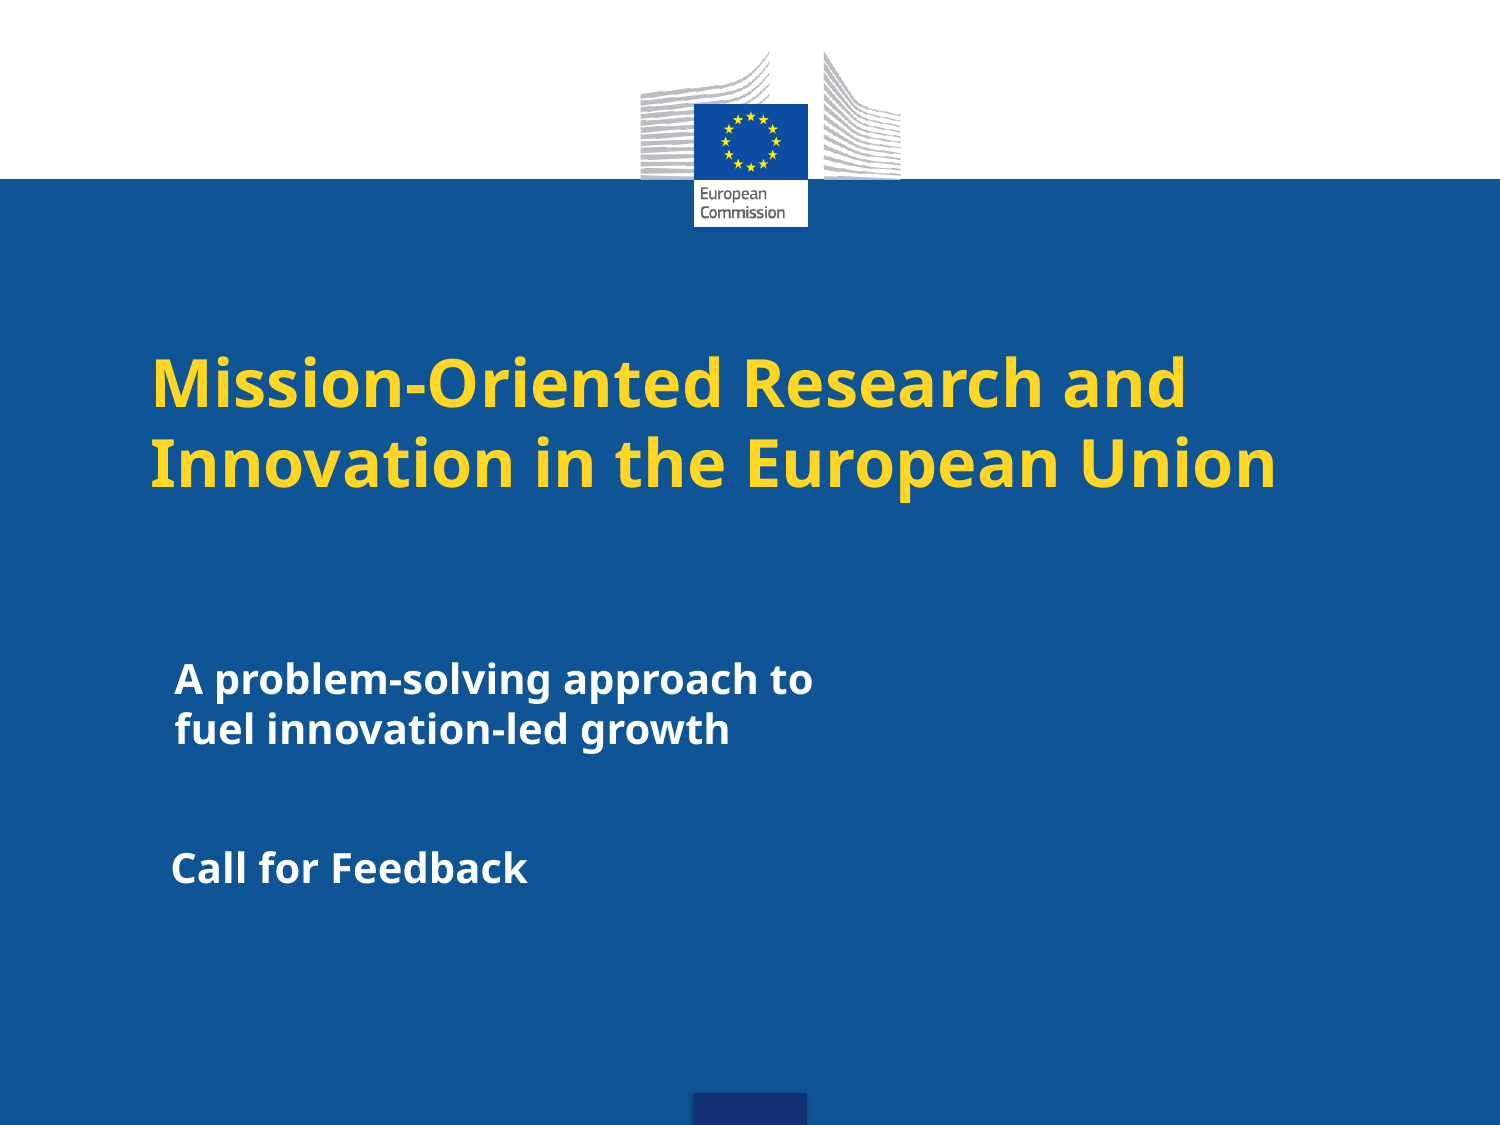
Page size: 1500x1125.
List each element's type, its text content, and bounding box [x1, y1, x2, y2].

text_box Call for Feedback [155, 834, 888, 917]
list A problem-solving approach to fuel innovation-led growth [159, 644, 892, 776]
title Mission-Oriented Research and Innovation in the European Union [76, 231, 1424, 610]
